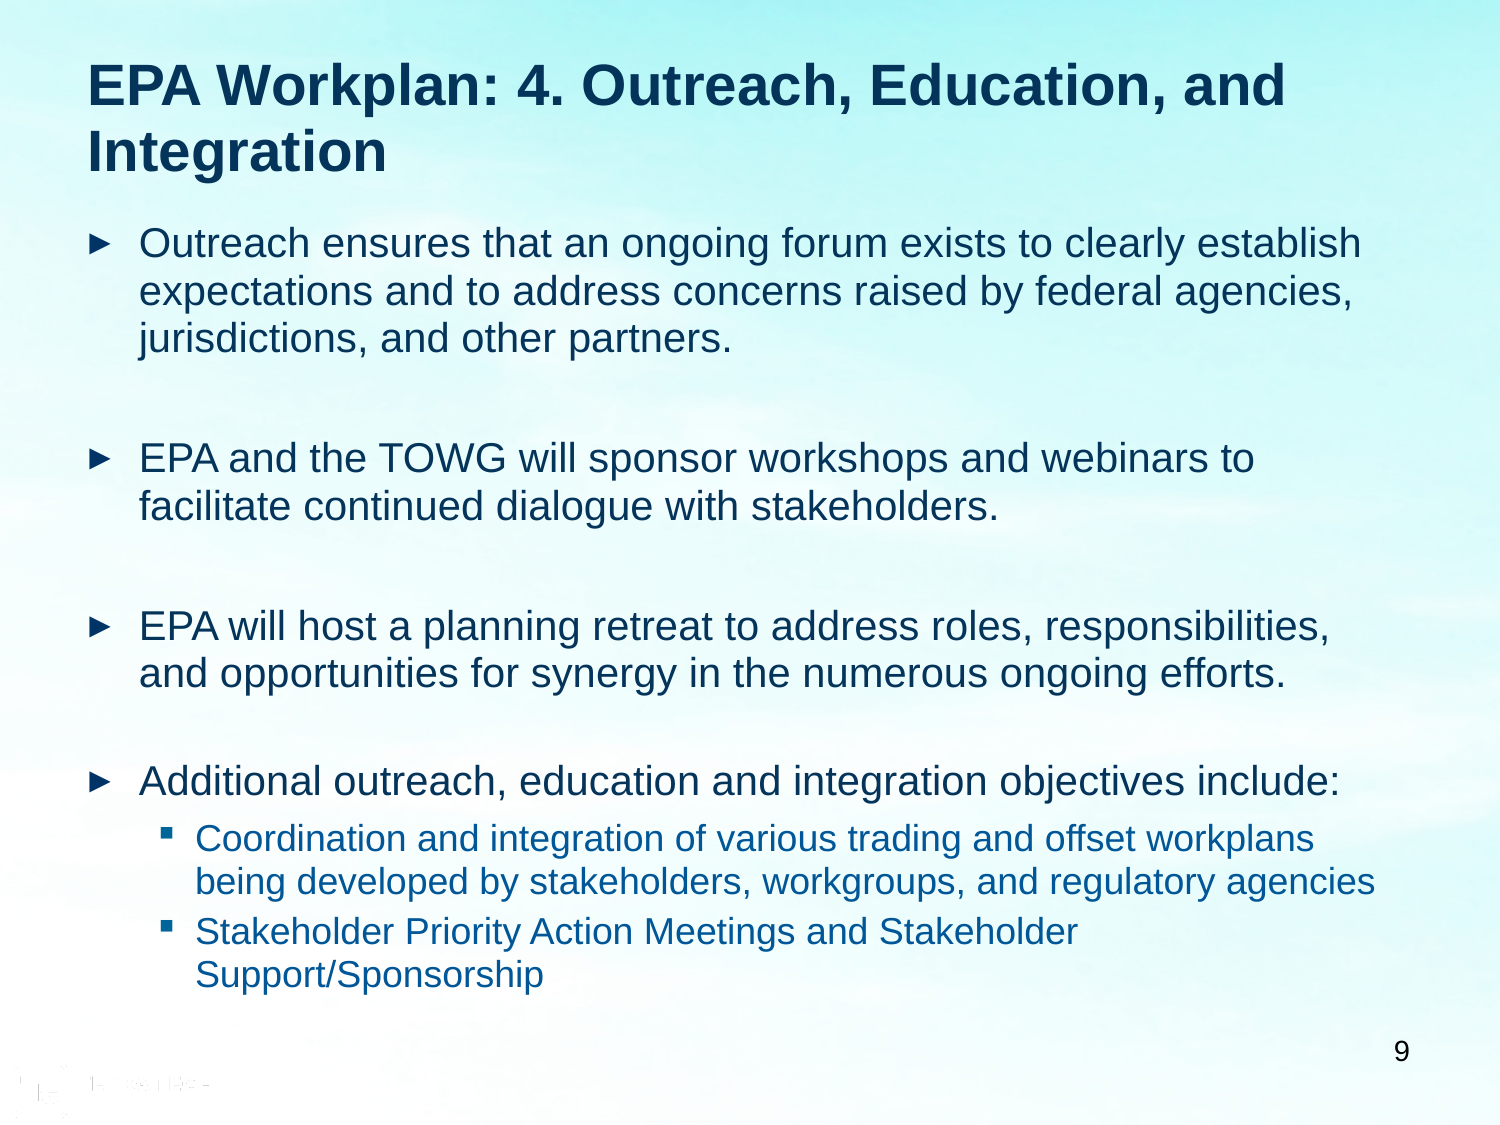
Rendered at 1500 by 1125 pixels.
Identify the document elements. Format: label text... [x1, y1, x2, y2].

title EPA Workplan: 4. Outreach, Education, and Integration [87, 24, 1438, 213]
list Outreach ensures that an ongoing forum exists to clearly establish expectations and to address concerns raised by federal agencies, jurisdictions, and other partners. EPA and the TOWG will sponsor workshops and webinars to facilitate continued dialogue with stakeholders. EPA will host a planning retreat to address roles, responsibilities, and opportunities for synergy in the numerous ongoing efforts. Additional outreach, education and integration objectives include: Coordination and integration of various trading and offset workplans being developed by stakeholders, workgroups, and regulatory agencies Stakeholder Priority Action Meetings and Stakeholder Support/Sponsorship [0, 212, 1426, 1038]
picture [0, 0, 1500, 1125]
slide_number 9 [1074, 1024, 1426, 1103]
